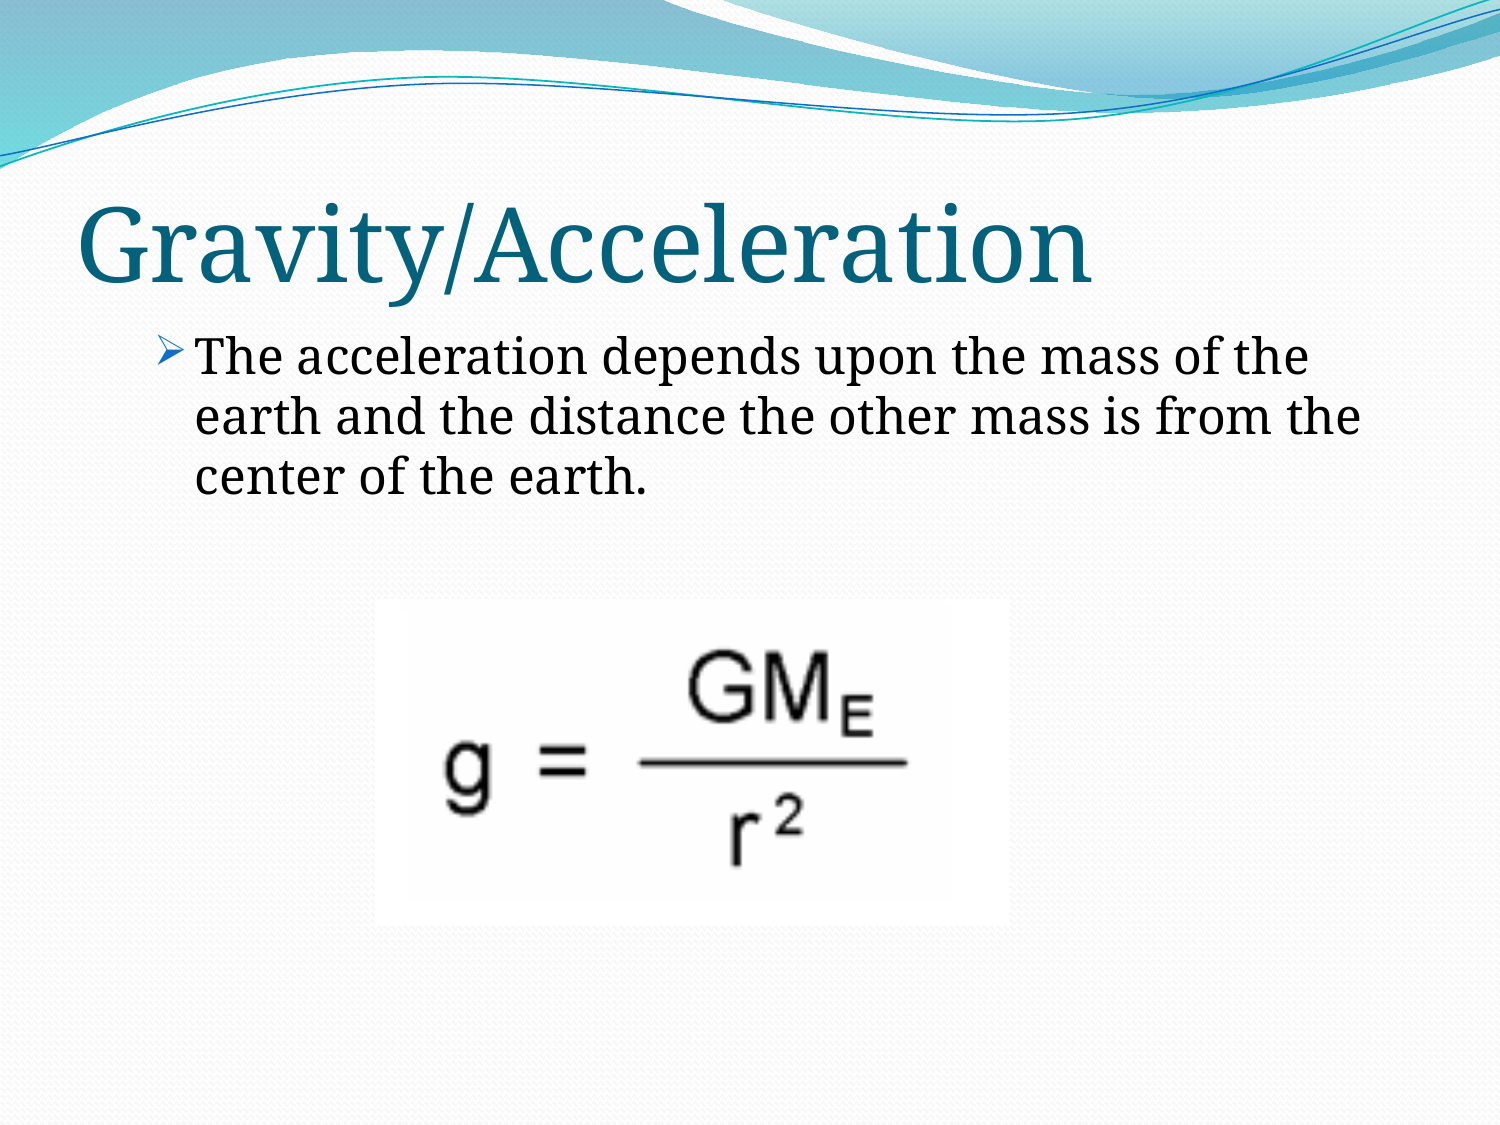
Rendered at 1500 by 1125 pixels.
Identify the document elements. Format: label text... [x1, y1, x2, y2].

list The acceleration depends upon the mass of the earth and the distance the other mass is from the center of the earth. [75, 317, 1425, 1038]
picture [374, 599, 1009, 926]
title Gravity/Acceleration [75, 115, 1425, 303]
